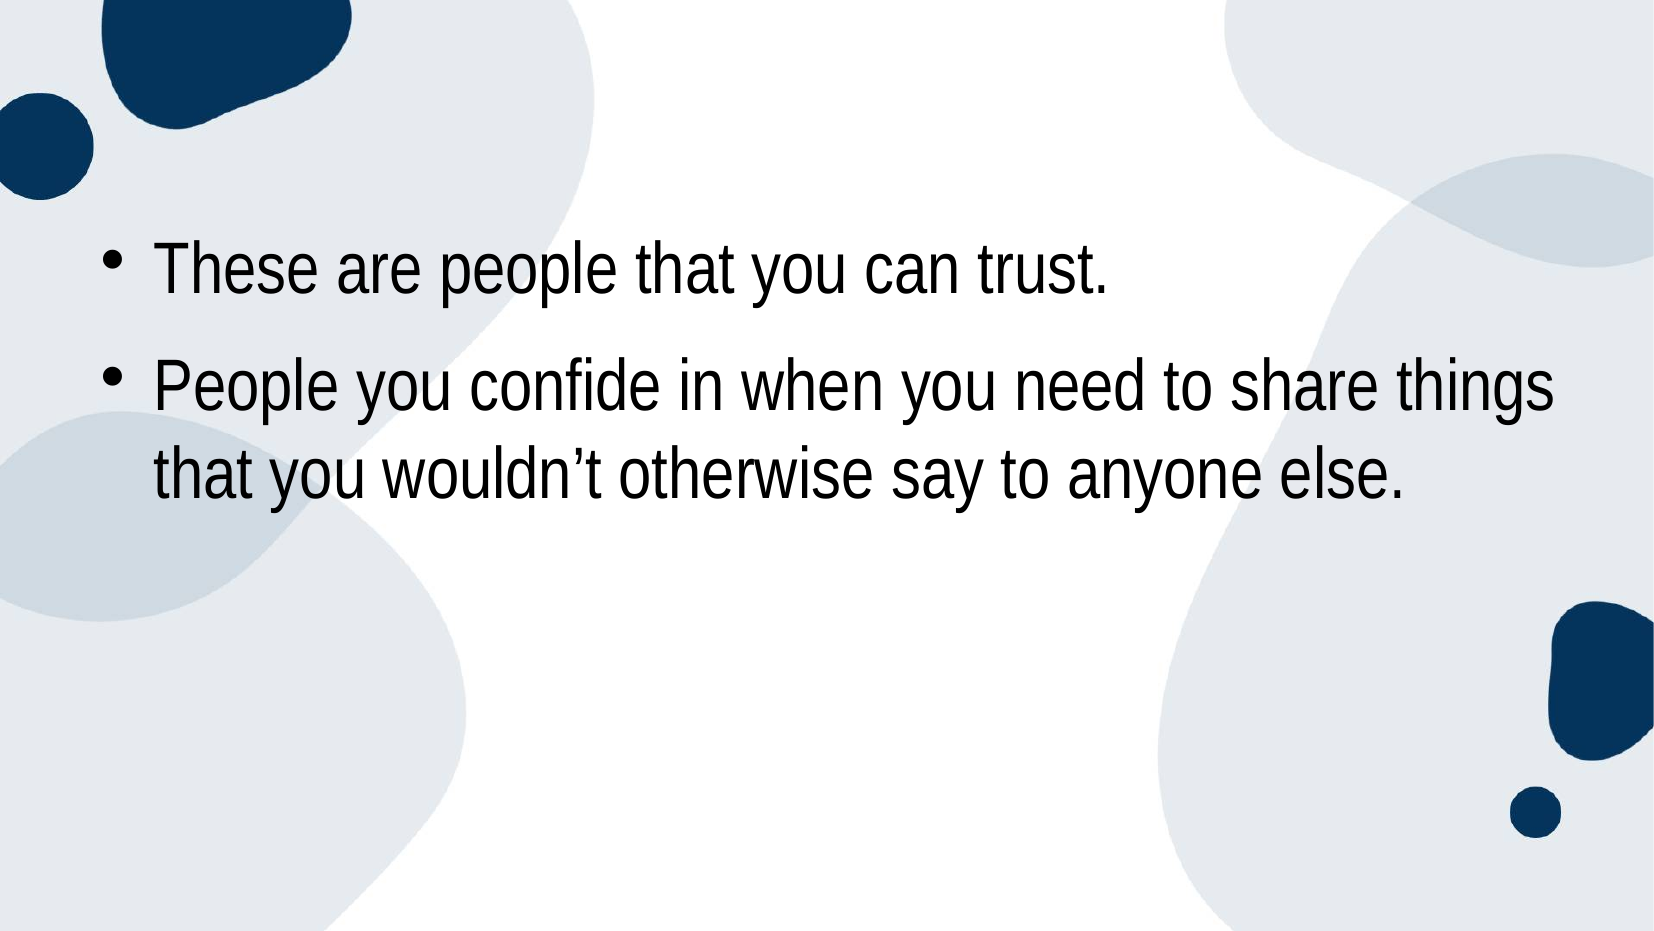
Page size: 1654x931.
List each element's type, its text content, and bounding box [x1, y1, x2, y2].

list These are people that you can trust. People you confide in when you need to share things that you wouldn’t otherwise say to anyone else. [82, 220, 1571, 710]
picture [0, 0, 1654, 931]
